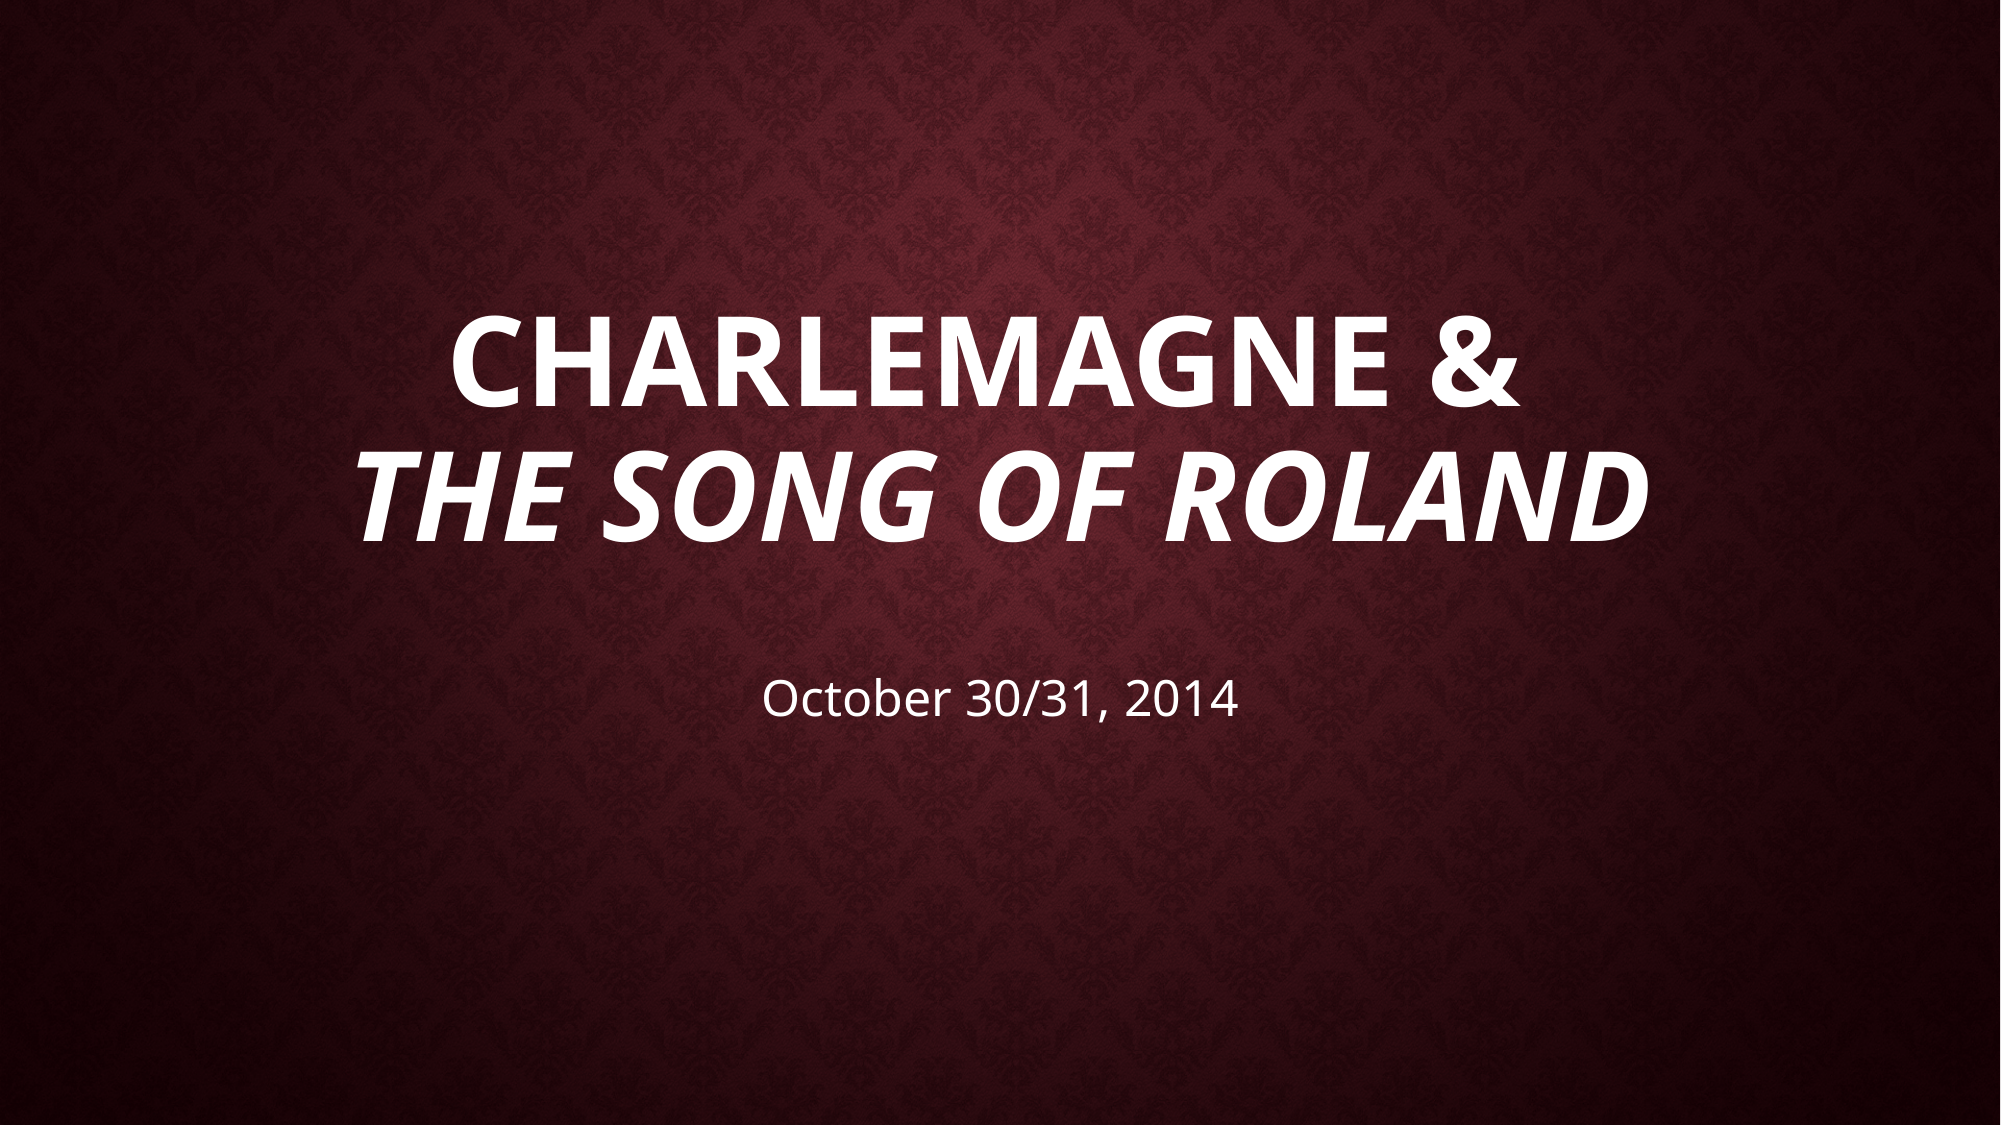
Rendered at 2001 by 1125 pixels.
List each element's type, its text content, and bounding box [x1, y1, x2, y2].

title Charlemagne & the Song of Roland [261, 184, 1739, 576]
subtitle October 30/31, 2014 [261, 646, 1739, 863]
